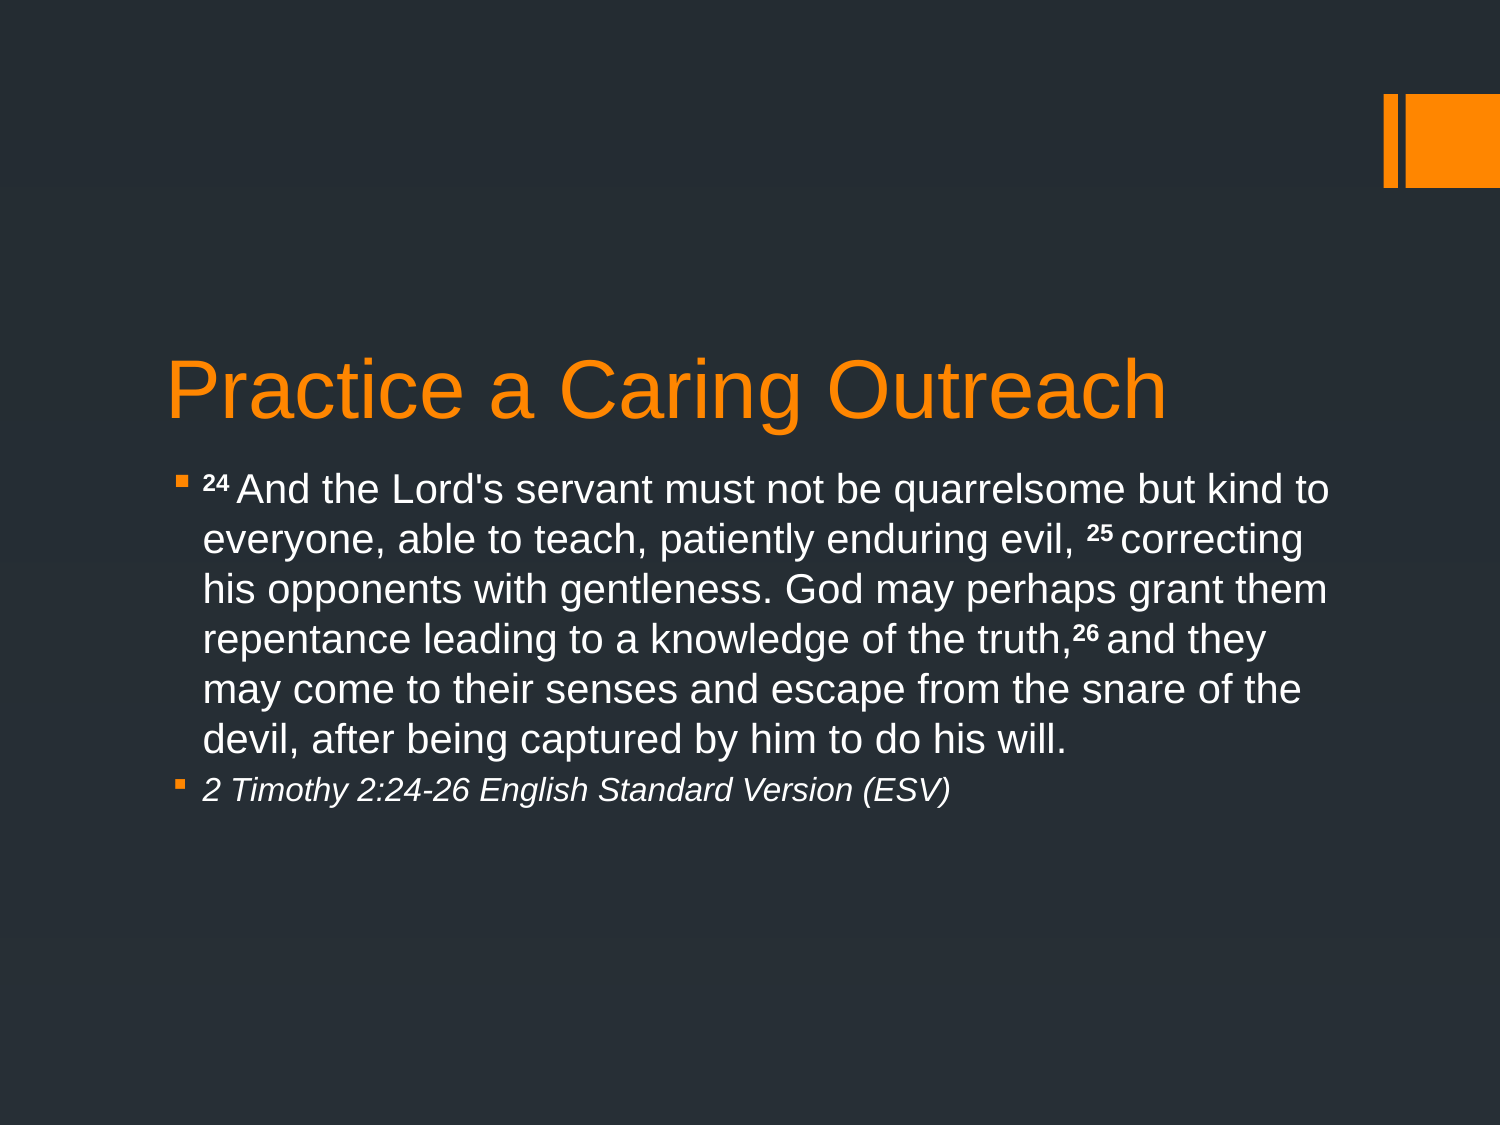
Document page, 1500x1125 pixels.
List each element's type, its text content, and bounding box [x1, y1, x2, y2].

title Practice a Caring Outreach [150, 253, 1350, 443]
list 24 And the Lord's servant must not be quarrelsome but kind to everyone, able to teach, patiently enduring evil, 25 correcting his opponents with gentleness. God may perhaps grant them repentance leading to a knowledge of the truth,26 and they may come to their senses and escape from the snare of the devil, after being captured by him to do his will. 2 Timothy 2:24-26 English Standard Version (ESV) [150, 454, 1350, 1035]
